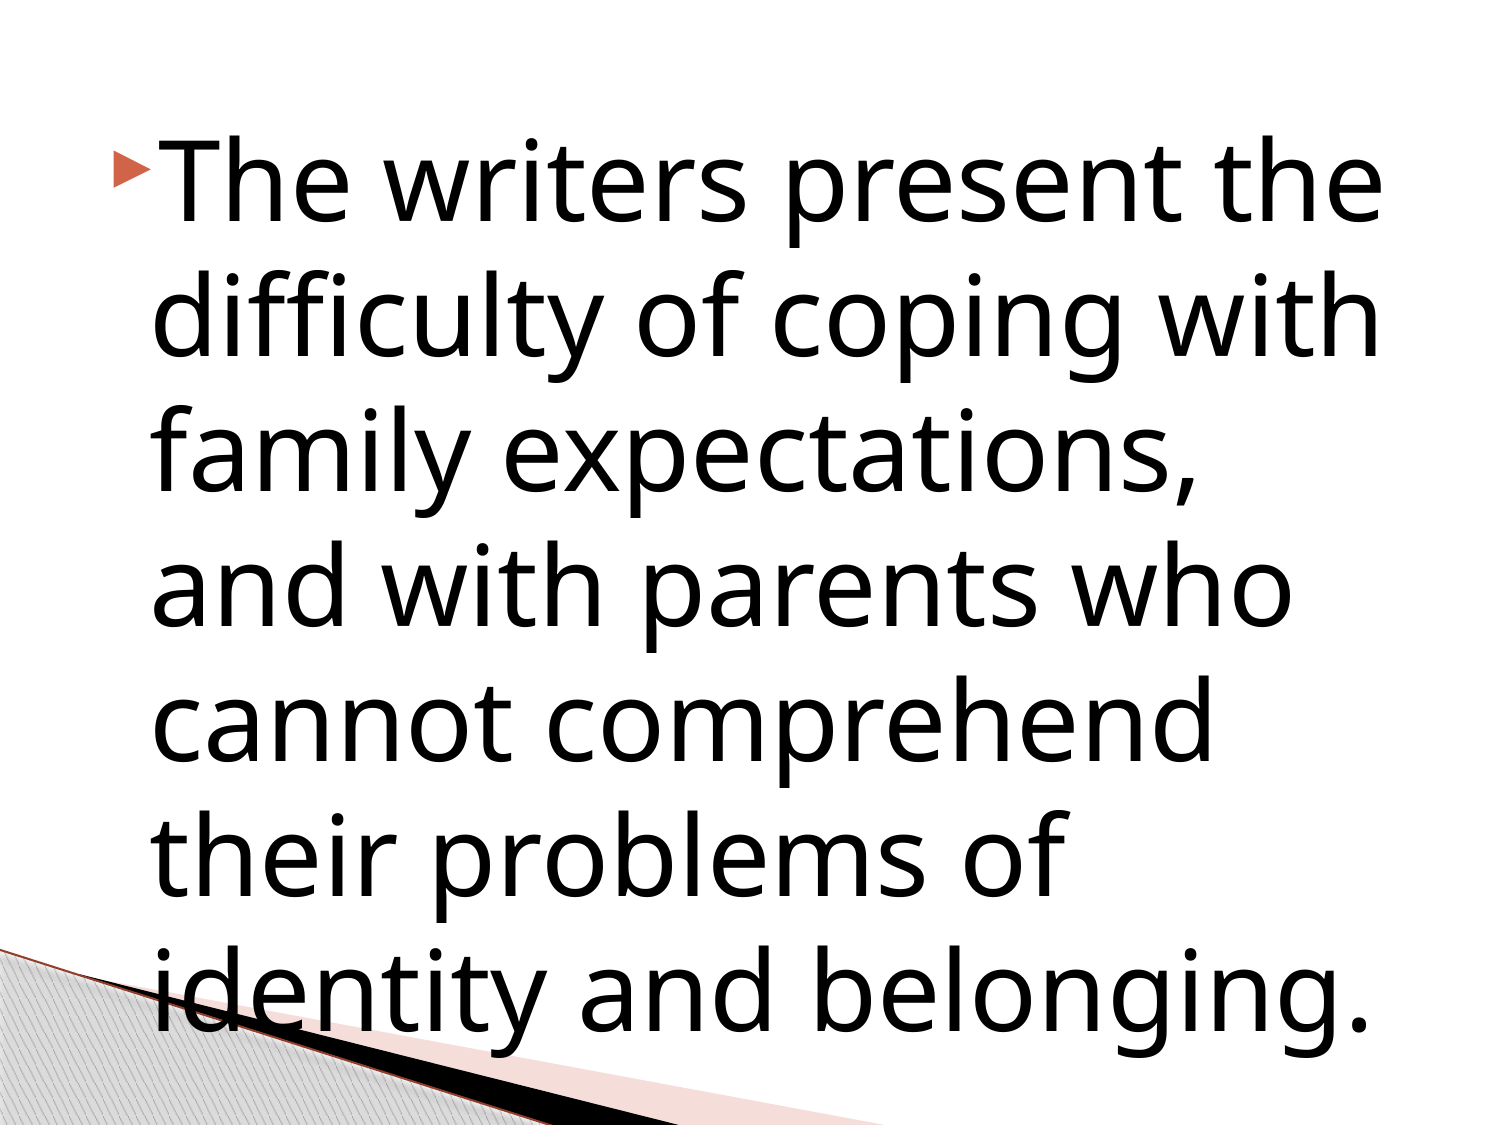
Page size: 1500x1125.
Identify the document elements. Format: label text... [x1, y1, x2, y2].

list The writers present the difficulty of coping with family expectations, and with parents who cannot comprehend their problems of identity and belonging. [75, 101, 1425, 986]
